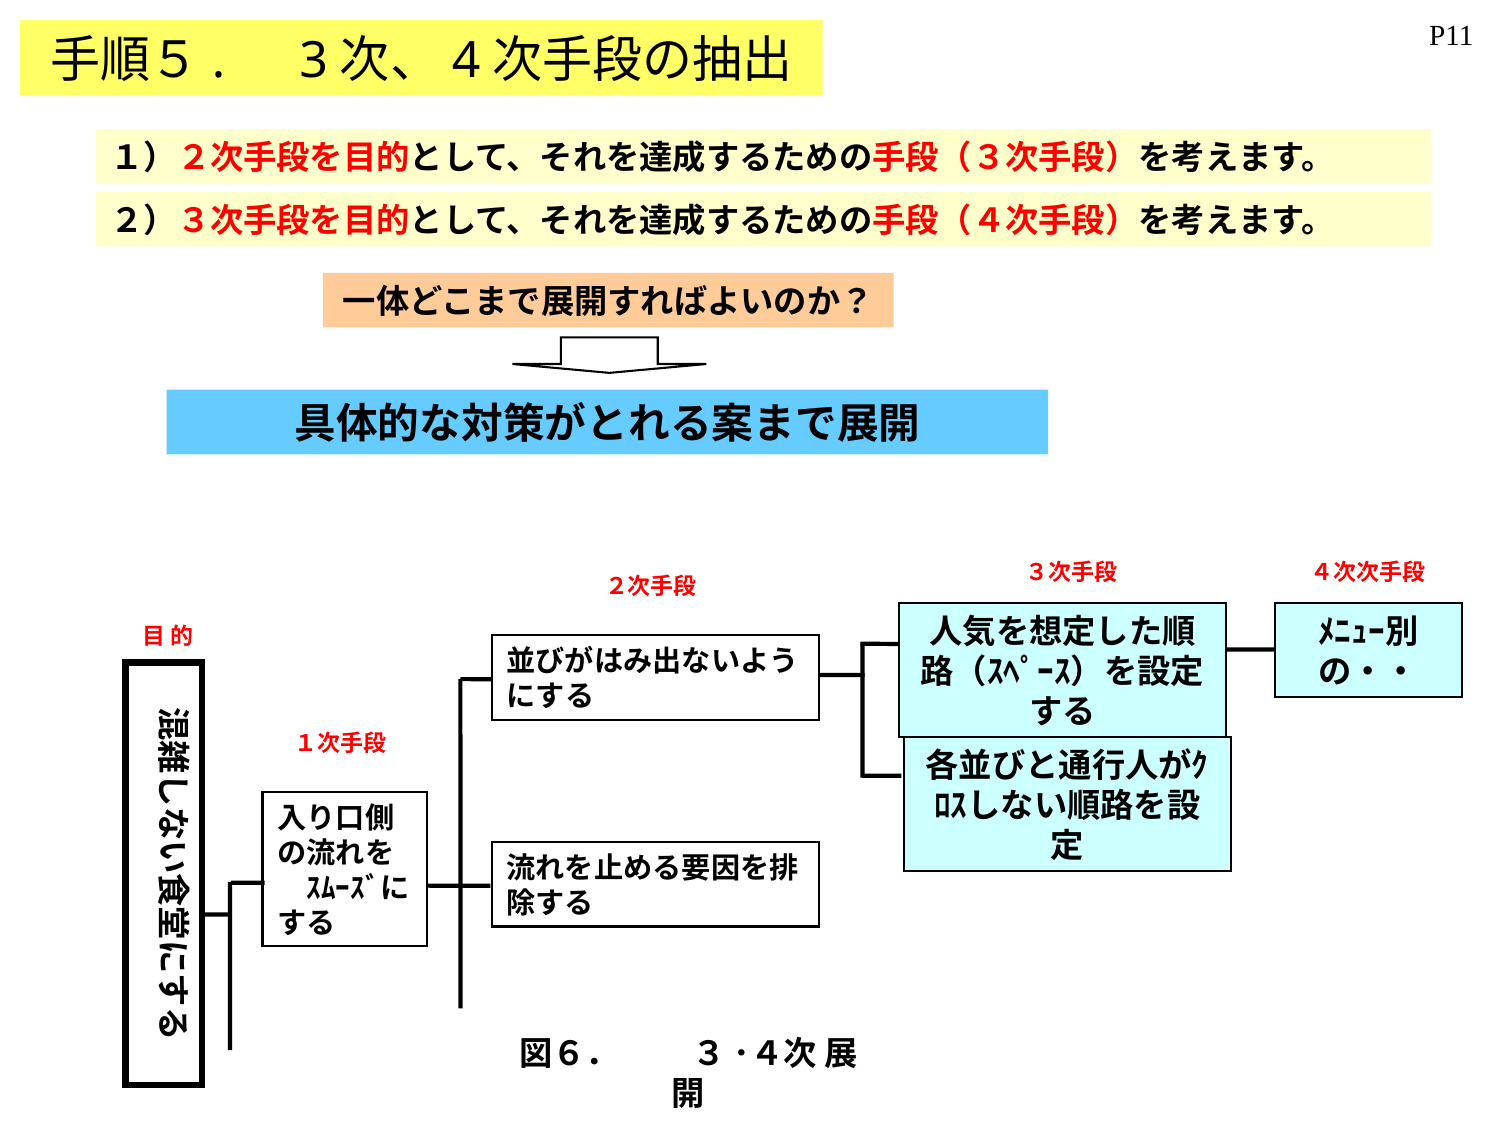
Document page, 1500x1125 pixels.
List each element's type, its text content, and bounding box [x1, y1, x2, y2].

text_box １）２次手段を目的として、それを達成するための手段（３次手段）を考えます。 [95, 129, 1432, 184]
text_box ２）３次手段を目的として、それを達成するための手段（４次手段）を考えます。 [95, 191, 1432, 247]
text_box P11 [1414, 8, 1494, 59]
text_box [166, 272, 1049, 455]
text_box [89, 549, 1463, 1086]
text_box 手順５. 3次、4次手段の抽出 [19, 20, 823, 96]
